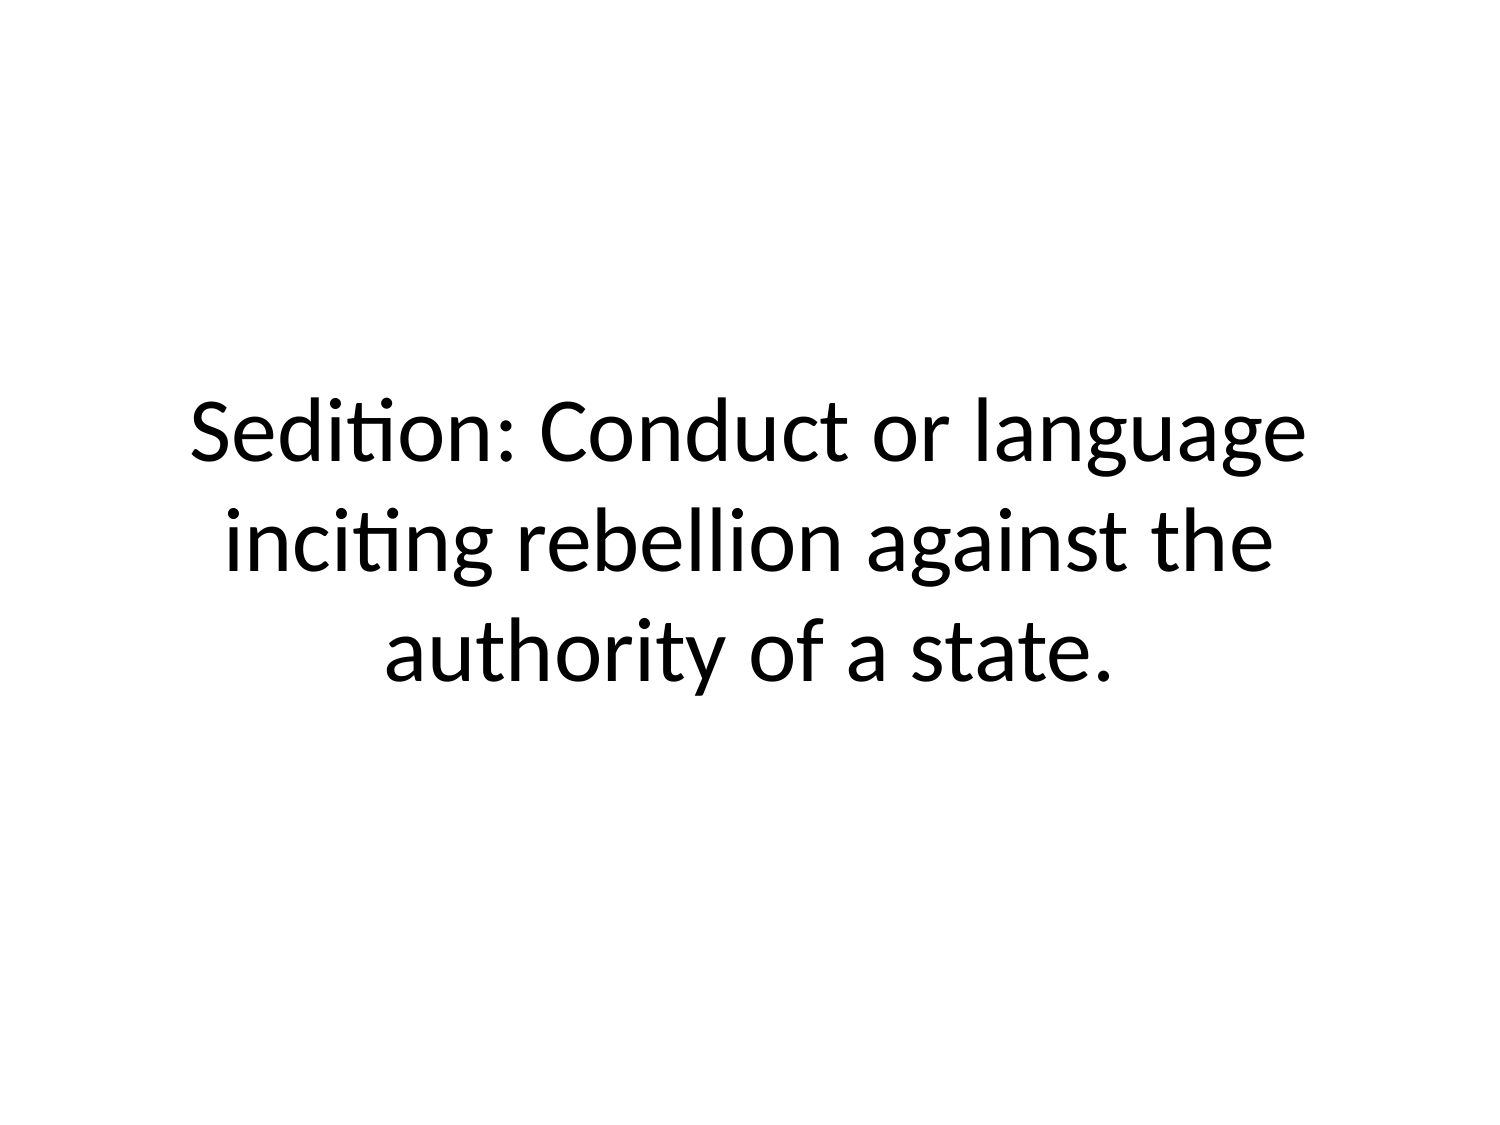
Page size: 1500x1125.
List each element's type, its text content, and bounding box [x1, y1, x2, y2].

title Sedition: Conduct or language inciting rebellion against the authority of a state. [74, 44, 1426, 1026]
